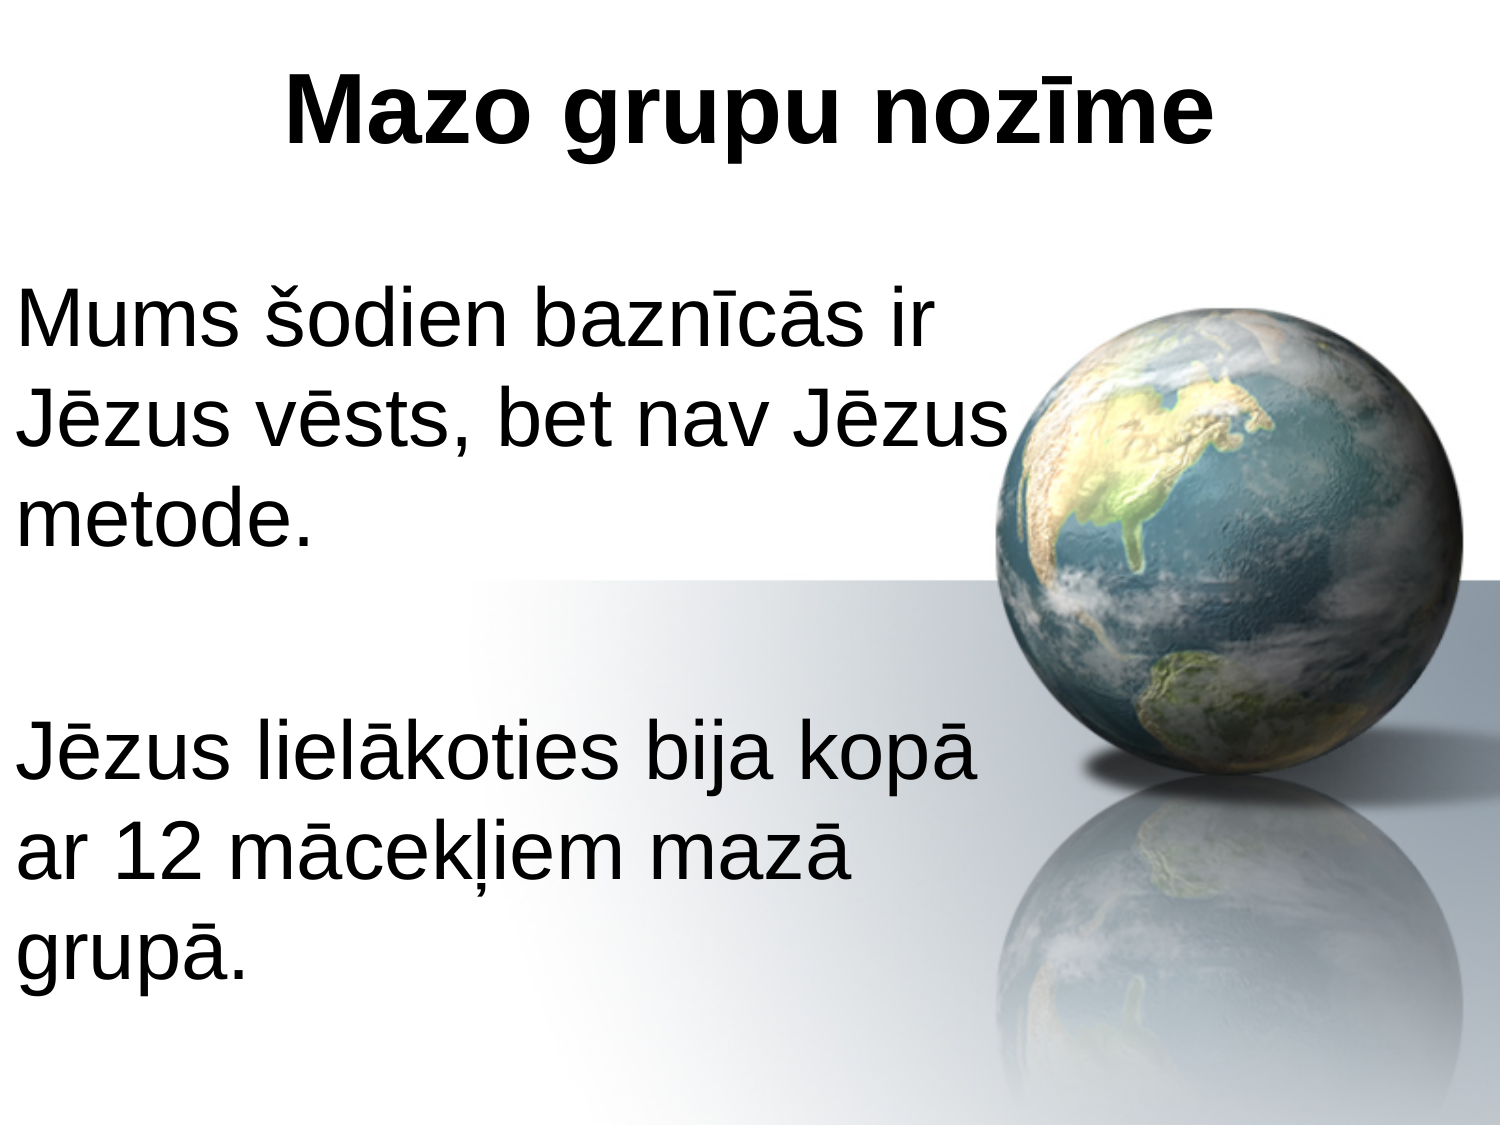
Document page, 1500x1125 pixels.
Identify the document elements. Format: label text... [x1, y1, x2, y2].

title Mazo grupu nozīme [0, 0, 1500, 208]
subtitle Mums šodien baznīcās ir Jēzus vēsts, bet nav Jēzus metode. Jēzus lielākoties bija kopā ar 12 mācekļiem mazā grupā. [0, 255, 1081, 563]
picture [0, 208, 1500, 1125]
